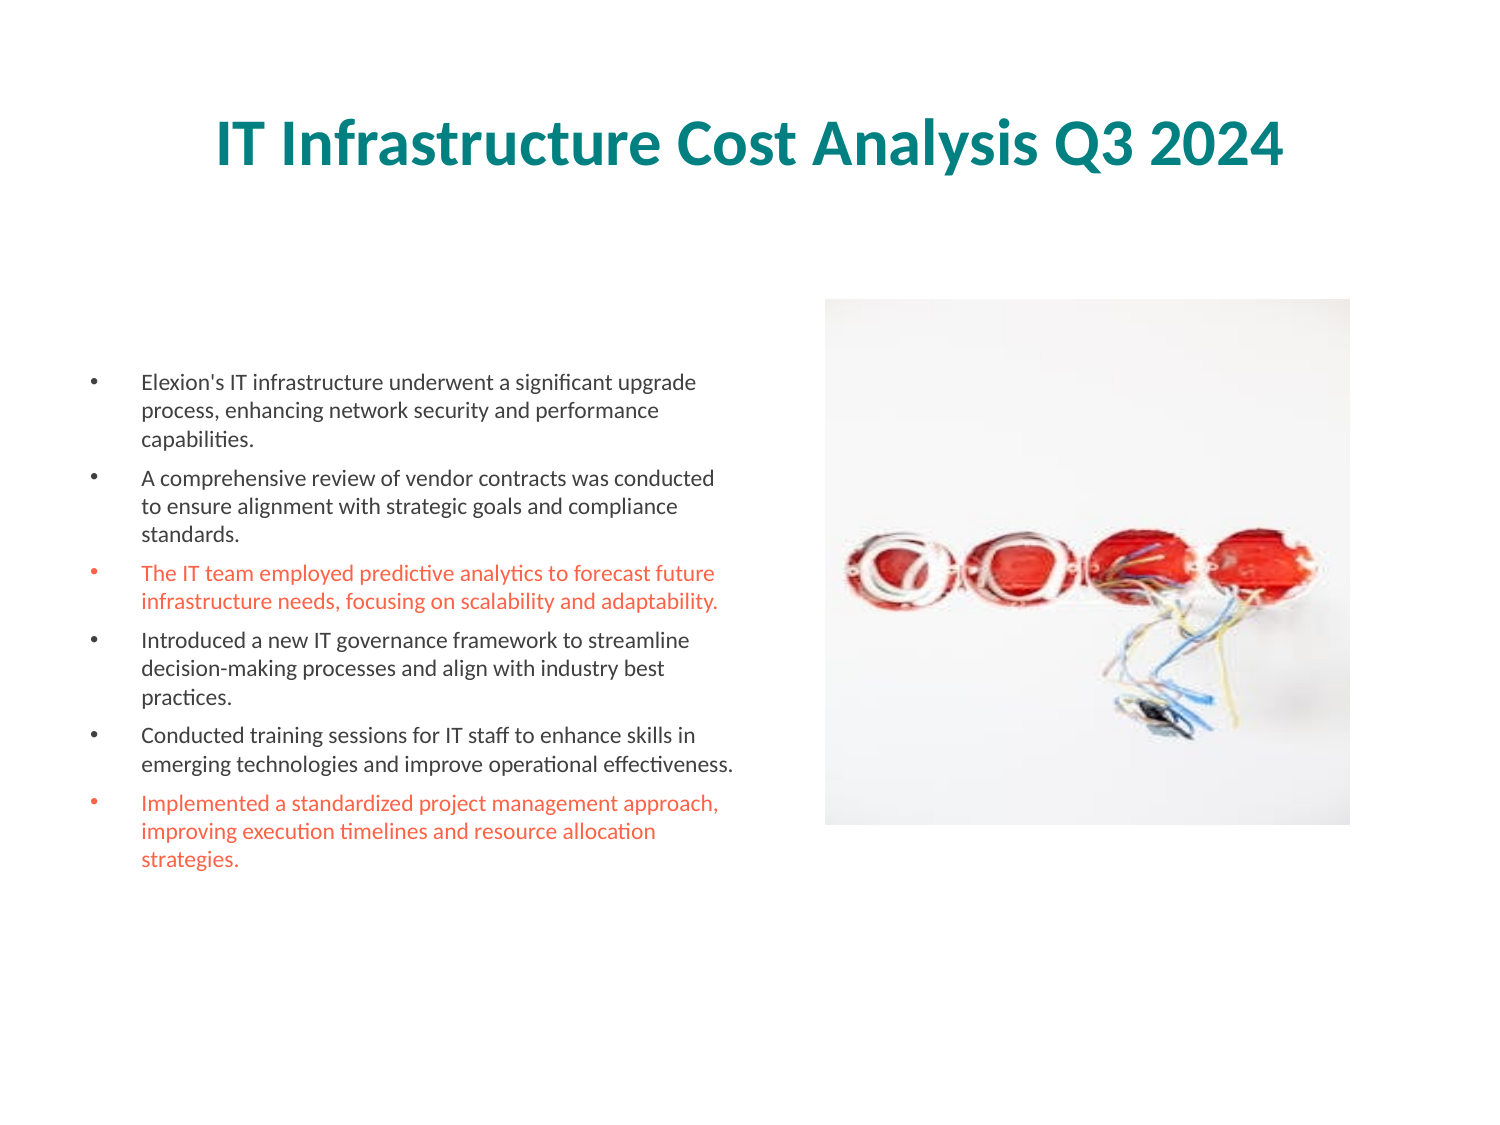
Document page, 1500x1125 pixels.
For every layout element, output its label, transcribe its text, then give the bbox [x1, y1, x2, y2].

picture [824, 299, 1351, 826]
title IT Infrastructure Cost Analysis Q3 2024 [75, 45, 1425, 233]
list Elexion's IT infrastructure underwent a significant upgrade process, enhancing network security and performance capabilities. A comprehensive review of vendor contracts was conducted to ensure alignment with strategic goals and compliance standards. The IT team employed predictive analytics to forecast future infrastructure needs, focusing on scalability and adaptability. Introduced a new IT governance framework to streamline decision-making processes and align with industry best practices. Conducted training sessions for IT staff to enhance skills in emerging technologies and improve operational effectiveness. Implemented a standardized project management approach, improving execution timelines and resource allocation strategies. [75, 298, 750, 899]
